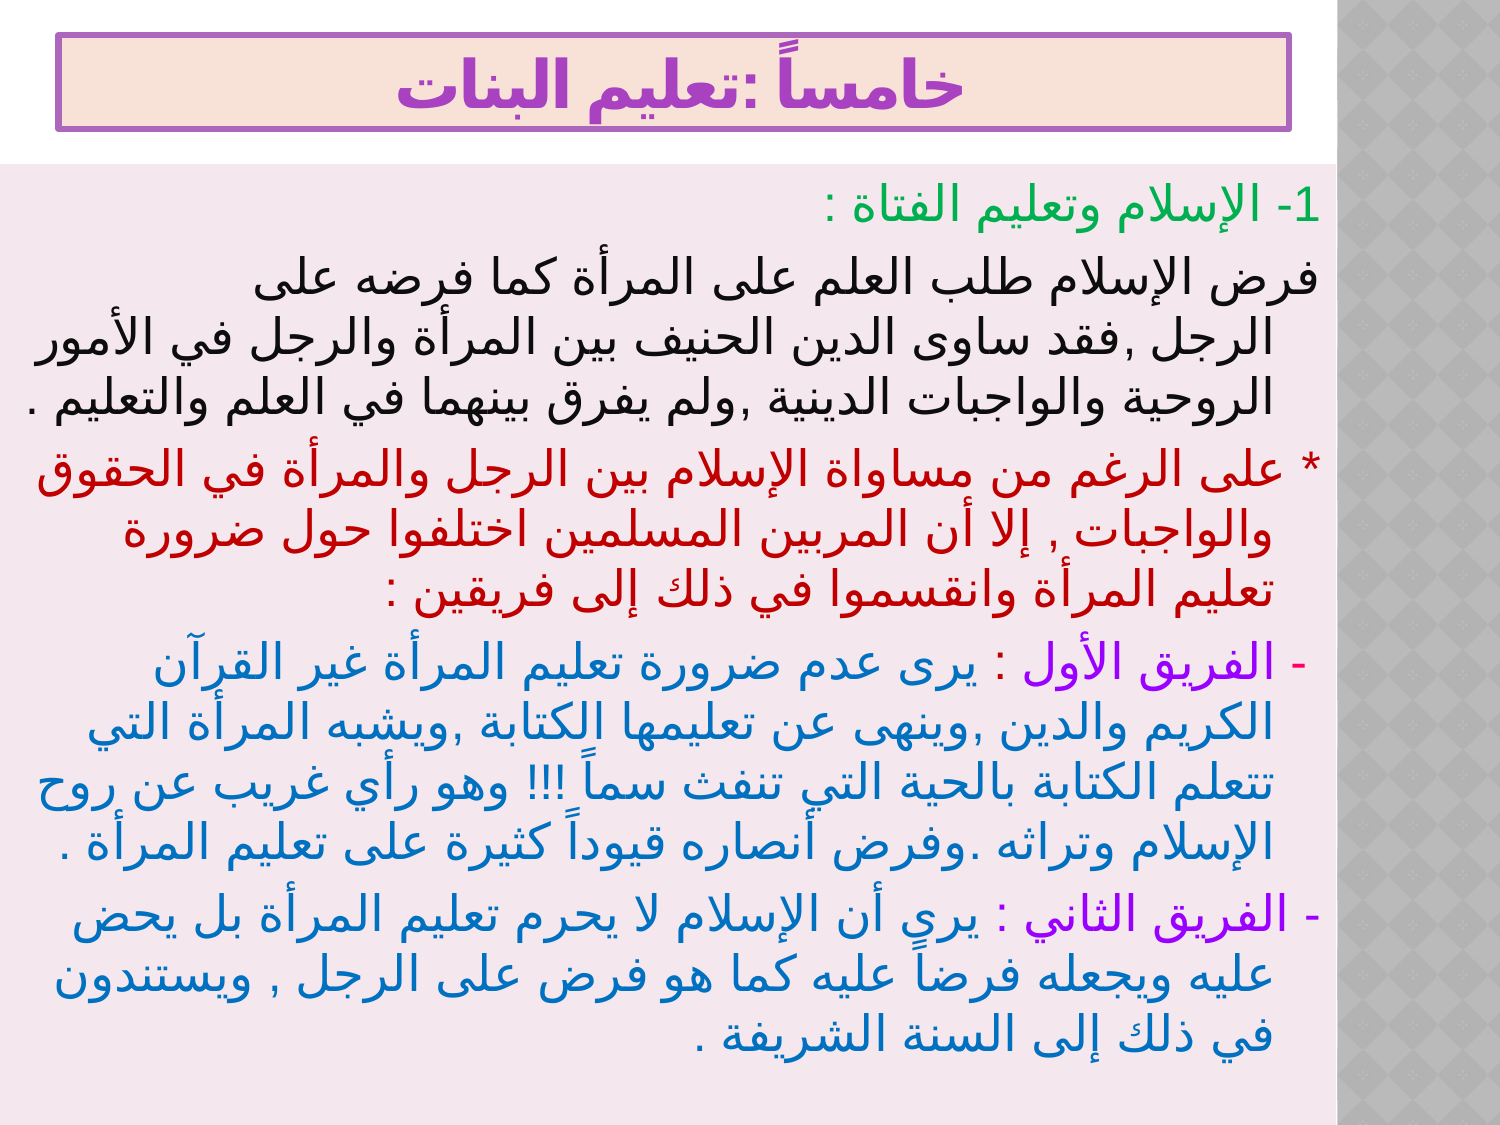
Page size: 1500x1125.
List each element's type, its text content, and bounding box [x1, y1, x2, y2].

list 1- الإسلام وتعليم الفتاة : فرض الإسلام طلب العلم على المرأة كما فرضه على الرجل ,فقد ساوى الدين الحنيف بين المرأة والرجل في الأمور الروحية والواجبات الدينية ,ولم يفرق بينهما في العلم والتعليم . * على الرغم من مساواة الإسلام بين الرجل والمرأة في الحقوق والواجبات , إلا أن المربين المسلمين اختلفوا حول ضرورة تعليم المرأة وانقسموا في ذلك إلى فريقين : - الفريق الأول : يرى عدم ضرورة تعليم المرأة غير القرآن الكريم والدين ,وينهى عن تعليمها الكتابة ,ويشبه المرأة التي تتعلم الكتابة بالحية التي تنفث سماً !!! وهو رأي غريب عن روح الإسلام وتراثه .وفرض أنصاره قيوداً كثيرة على تعليم المرأة . - الفريق الثاني : يرى أن الإسلام لا يحرم تعليم المرأة بل يحض عليه ويجعله فرضاً عليه كما هو فرض على الرجل , ويستندون في ذلك إلى السنة الشريفة . [0, 163, 1337, 1125]
title خامساً :تعليم البنات [55, 32, 1292, 132]
